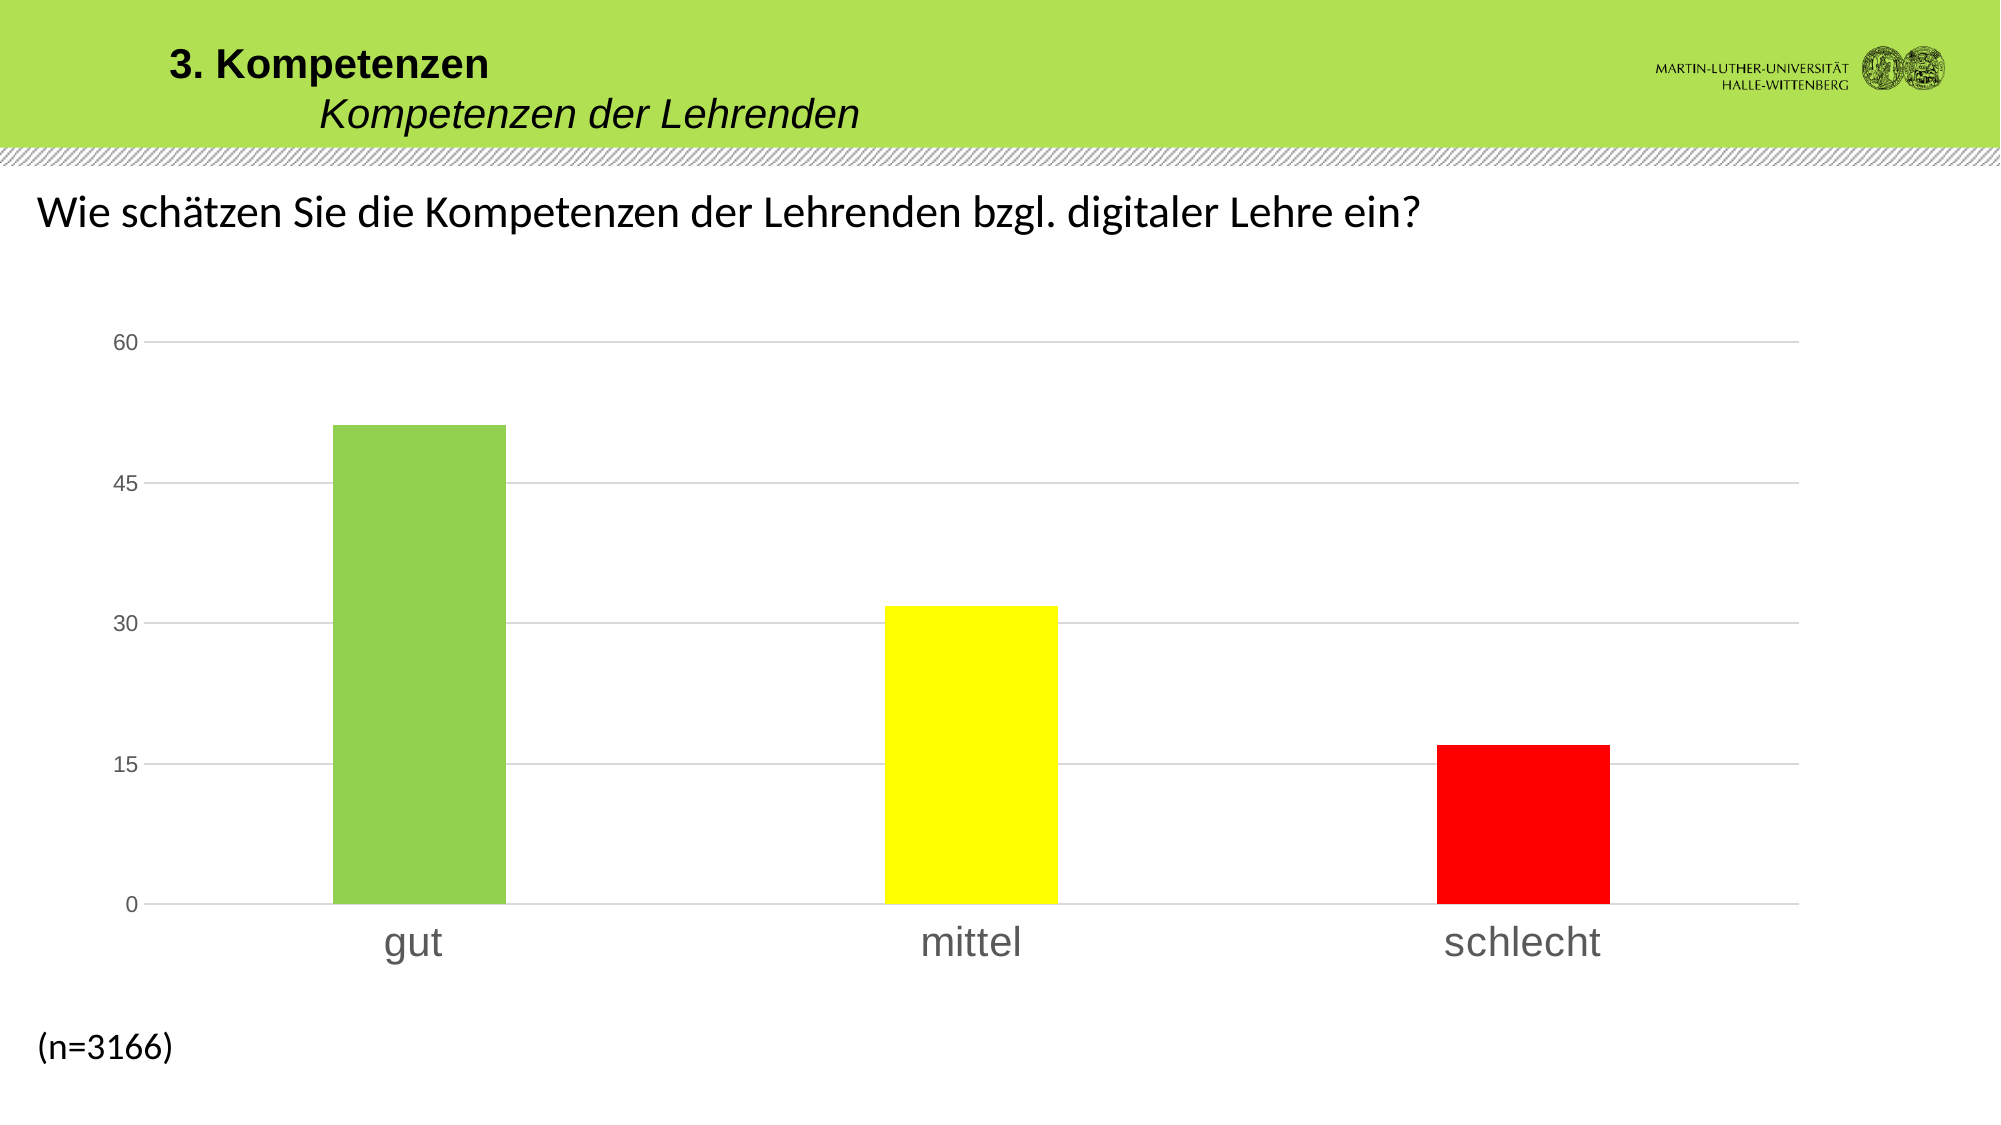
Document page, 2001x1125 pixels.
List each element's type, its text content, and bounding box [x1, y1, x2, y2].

picture [0, 148, 2000, 166]
text_box 3. Kompetenzen Kompetenzen der Lehrenden [161, 29, 869, 145]
chart [89, 290, 1803, 980]
title Wie schätzen Sie die Kompetenzen der Lehrenden bzgl. digitaler Lehre ein? (n=3166) [36, 187, 1964, 1083]
picture [1656, 46, 1945, 90]
